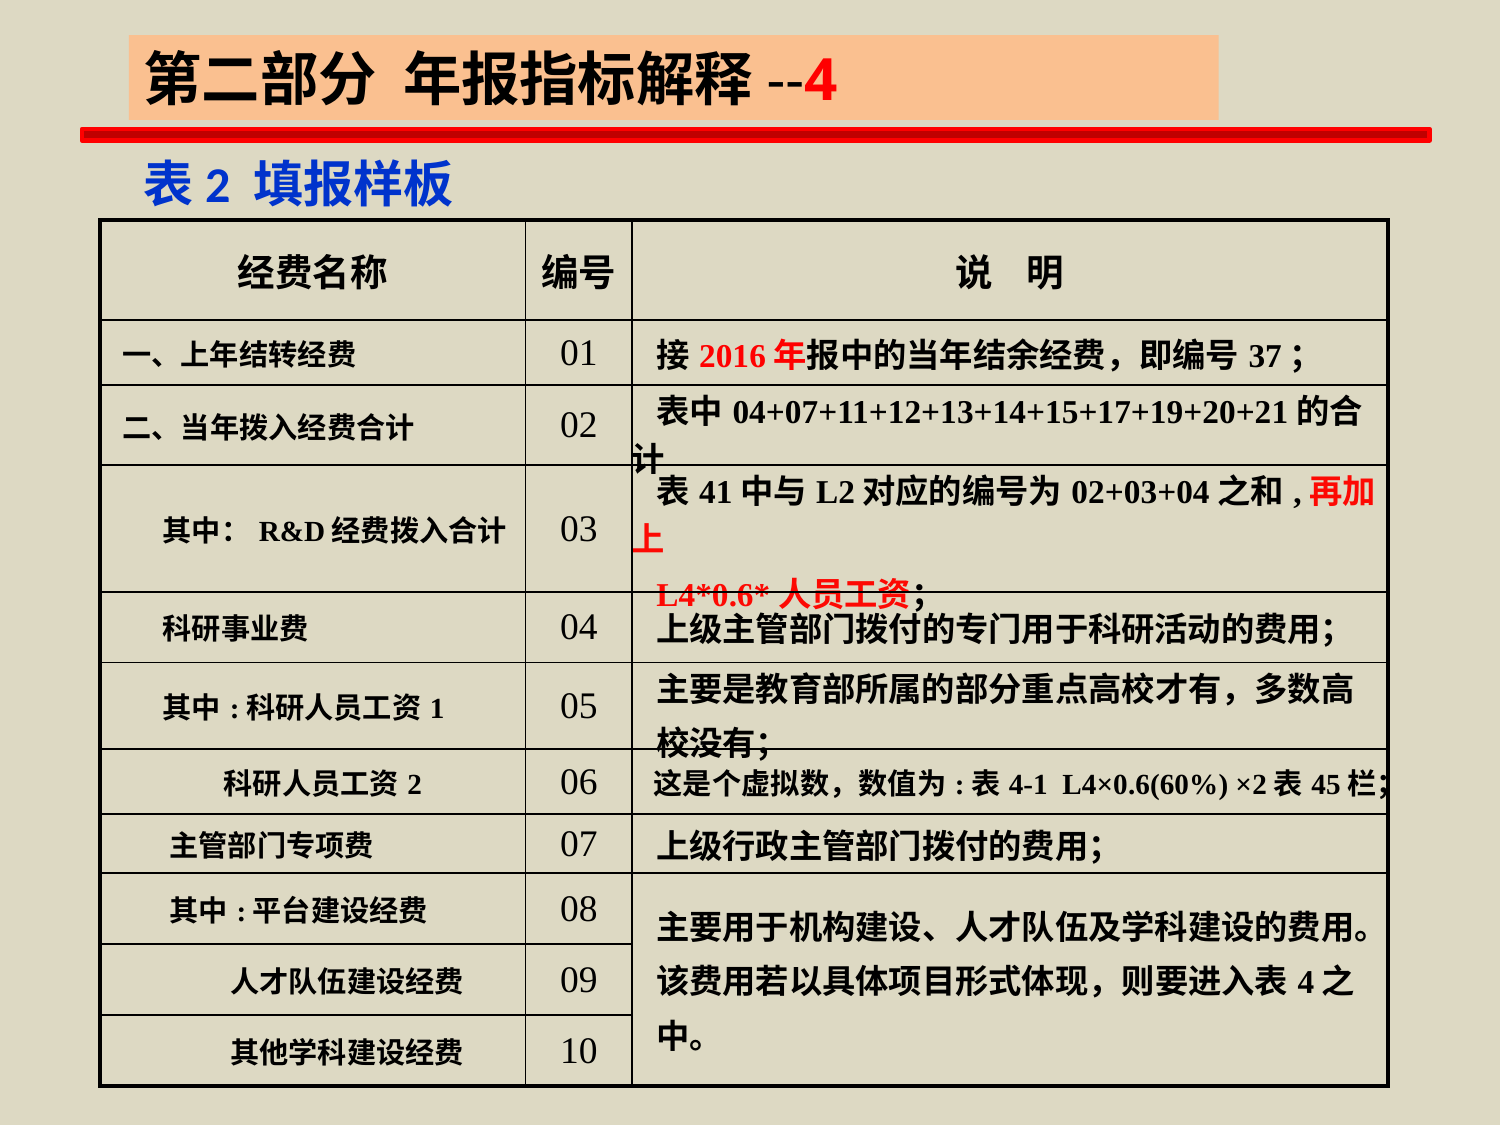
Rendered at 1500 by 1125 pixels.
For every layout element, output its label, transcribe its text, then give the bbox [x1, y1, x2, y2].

table_cell 08 [526, 874, 631, 943]
table_cell 05 [526, 663, 631, 748]
table_header 说 明 [633, 222, 1386, 319]
table_cell 07 [526, 815, 631, 872]
table_cell 其中：R&D经费拨入合计 [102, 466, 525, 591]
table_cell 表中04+07+11+12+13+14+15+17+19+20+21的合计 [633, 386, 1386, 464]
table_cell 主要是教育部所属的部分重点高校才有，多数高 校没有； [633, 663, 1386, 748]
text_box 第二部分 年报指标解释--4 [128, 35, 1219, 120]
table_cell 其他学科建设经费 [102, 1016, 525, 1084]
table_cell 科研事业费 [102, 593, 525, 662]
table_cell 09 [526, 945, 631, 1014]
table_cell 其中:平台建设经费 [102, 874, 525, 943]
table_cell 二、当年拨入经费合计 [102, 386, 525, 464]
table_cell 02 [526, 386, 631, 464]
table_cell 一、上年结转经费 [102, 321, 525, 384]
table_cell 10 [526, 1016, 631, 1084]
text_box 表2 填报样板 [117, 152, 744, 213]
table_cell 这是个虚拟数，数值为:表4-1 L4×0.6(60%) ×2表45栏； [633, 750, 1386, 813]
table_cell 04 [526, 593, 631, 662]
table_cell 表41中与L2对应的编号为02+03+04之和,再加上 L4*0.6*人员工资； [633, 466, 1386, 591]
table_cell 01 [526, 321, 631, 384]
table_cell 接2016年报中的当年结余经费，即编号37； [633, 321, 1386, 384]
table_cell 科研人员工资2 [102, 750, 525, 813]
table_cell 人才队伍建设经费 [102, 945, 525, 1014]
table_cell 上级行政主管部门拨付的费用； [633, 815, 1386, 872]
table_cell 06 [526, 750, 631, 813]
table_cell 03 [526, 466, 631, 591]
table_header 经费名称 [102, 222, 525, 319]
table_cell 上级主管部门拨付的专门用于科研活动的费用； [633, 593, 1386, 662]
table_cell 主要用于机构建设、人才队伍及学科建设的费用。 该费用若以具体项目形式体现，则要进入表4之 中。 [633, 874, 1386, 1084]
table_cell 其中:科研人员工资1 [102, 663, 525, 748]
text_box [80, 127, 1432, 143]
table_header 编号 [526, 222, 631, 319]
table_cell 主管部门专项费 [102, 815, 525, 872]
text_box [117, 152, 1348, 218]
